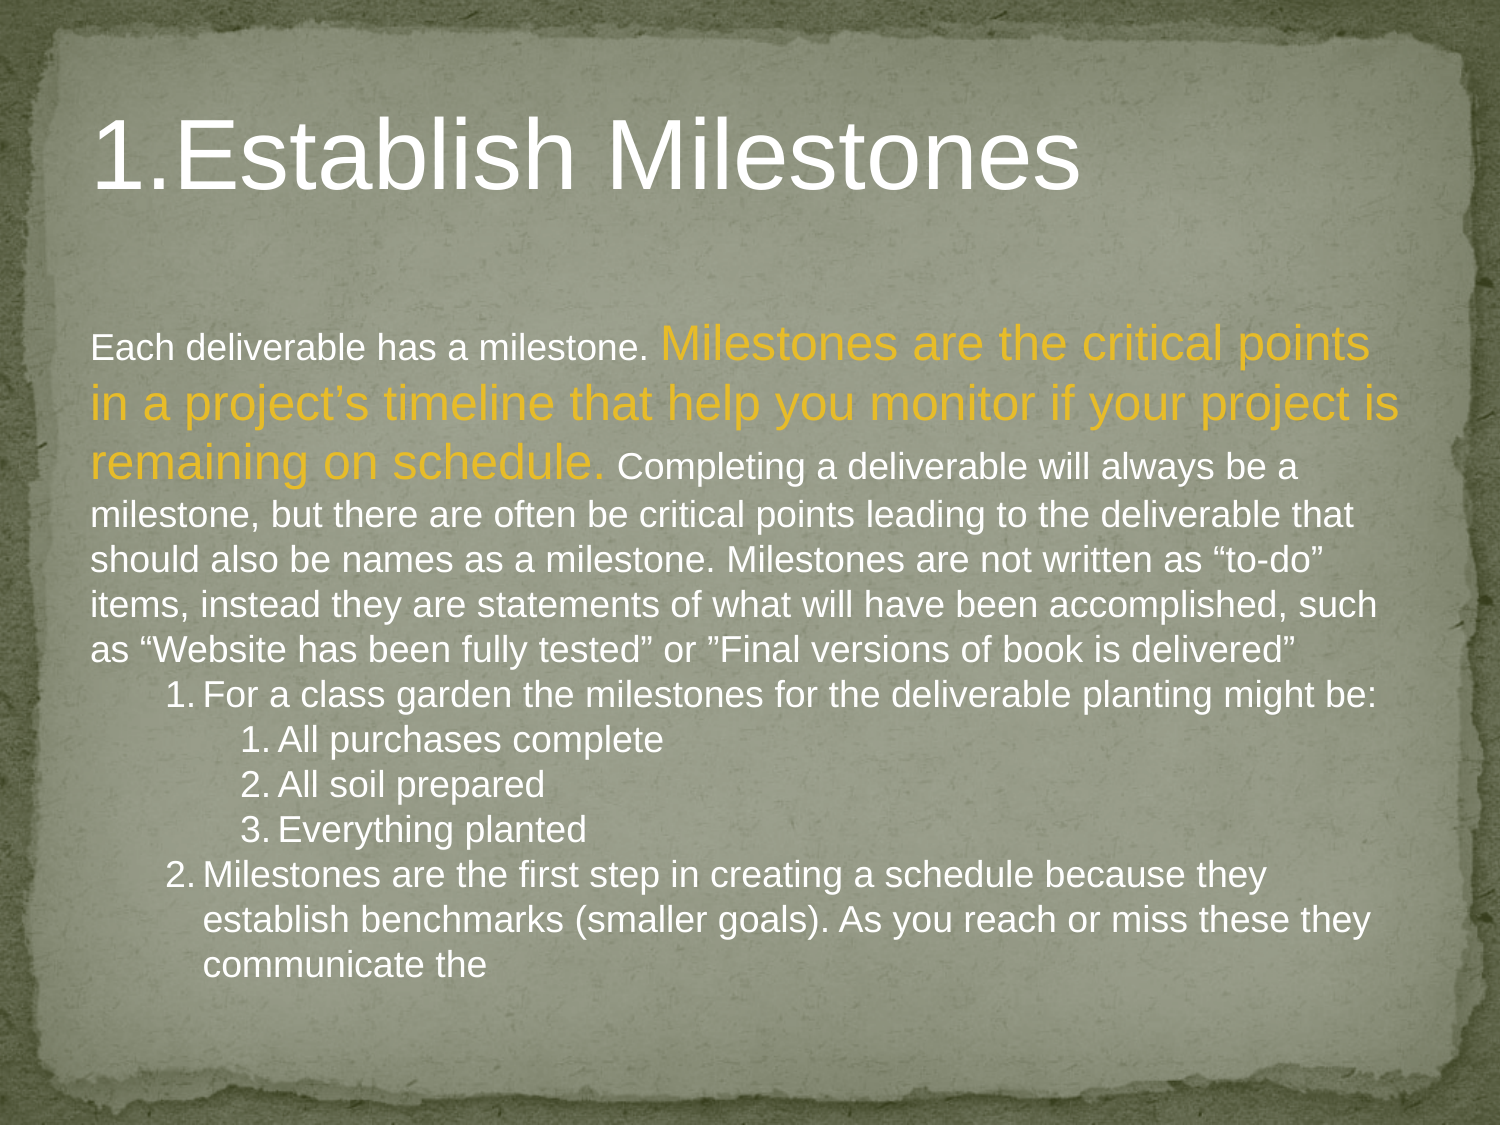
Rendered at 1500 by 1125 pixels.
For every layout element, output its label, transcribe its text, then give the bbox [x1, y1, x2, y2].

title Establish Milestones [75, 24, 1425, 225]
list Each deliverable has a milestone. Milestones are the critical points in a project’s timeline that help you monitor if your project is remaining on schedule. Completing a deliverable will always be a milestone, but there are often be critical points leading to the deliverable that should also be names as a milestone. Milestones are not written as “to-do” items, instead they are statements of what will have been accomplished, such as “Website has been fully tested” or ”Final versions of book is delivered” For a class garden the milestones for the deliverable planting might be: All purchases complete All soil prepared Everything planted Milestones are the first step in creating a schedule because they establish benchmarks (smaller goals). As you reach or miss these they communicate the [75, 249, 1425, 1000]
picture [0, 0, 1500, 1125]
